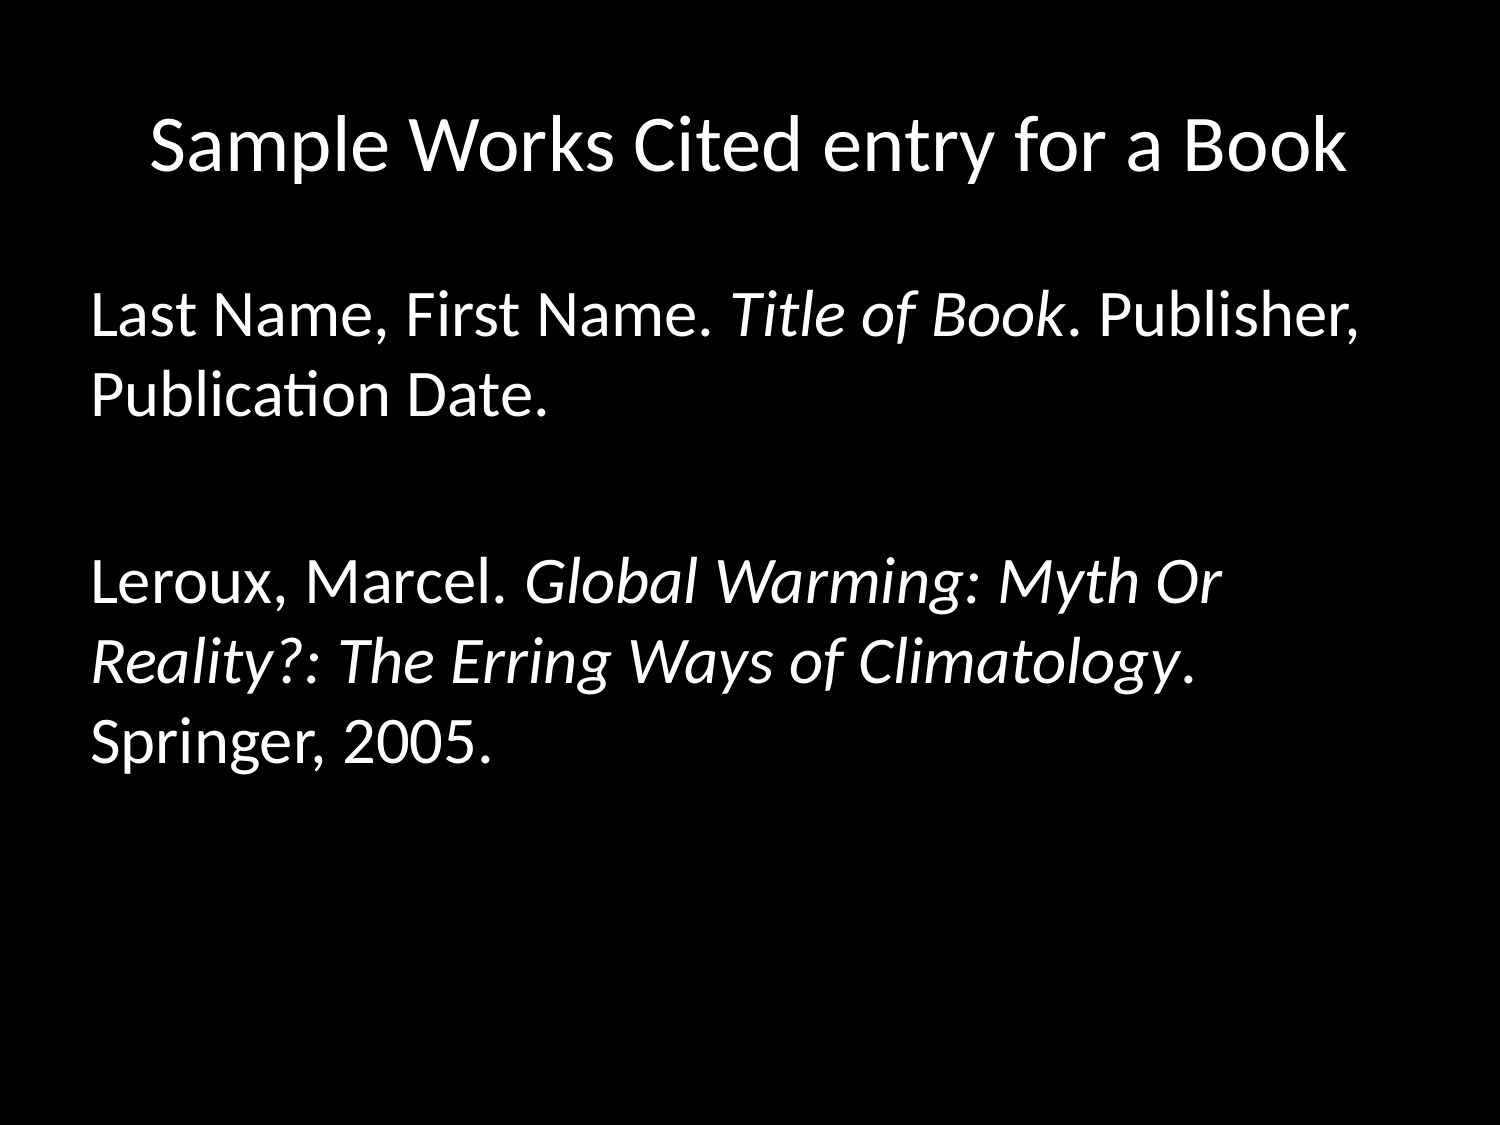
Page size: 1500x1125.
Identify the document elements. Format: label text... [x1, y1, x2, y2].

list Last Name, First Name. Title of Book. Publisher, Publication Date. Leroux, Marcel. Global Warming: Myth Or Reality?: The Erring Ways of Climatology. Springer, 2005. [75, 262, 1425, 1005]
title Sample Works Cited entry for a Book [75, 45, 1425, 233]
